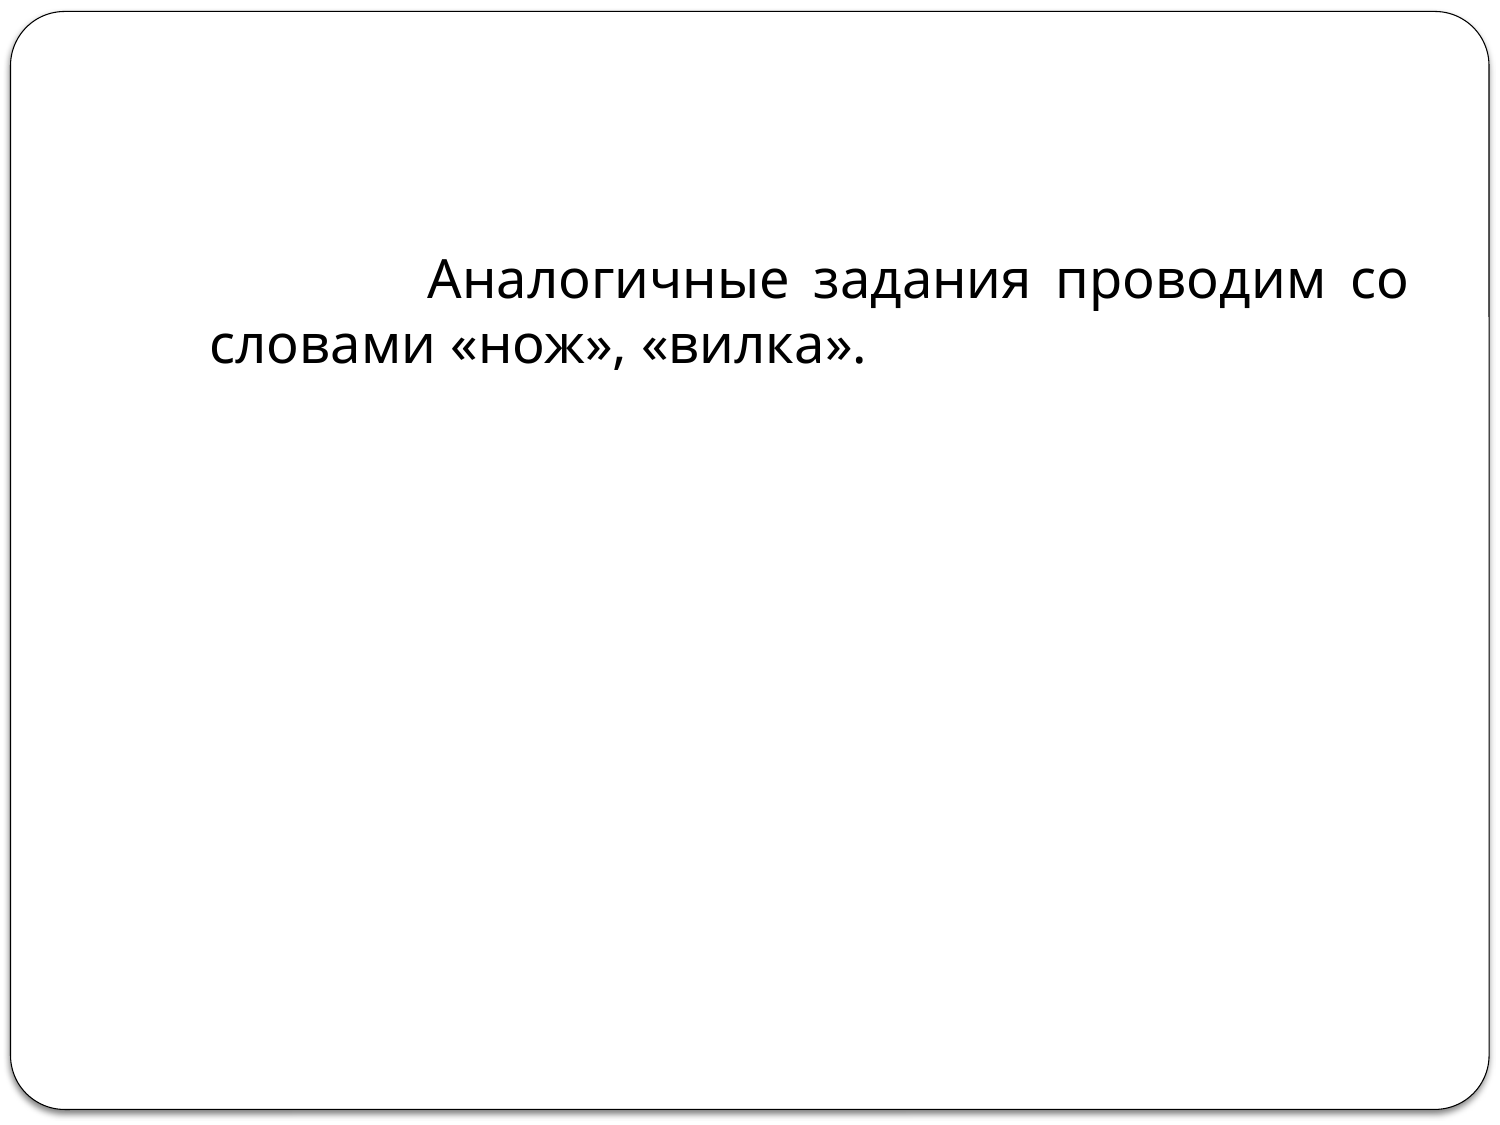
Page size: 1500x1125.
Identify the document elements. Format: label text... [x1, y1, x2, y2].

list Аналогичные задания проводим со словами «нож», «вилка». [150, 237, 1425, 988]
